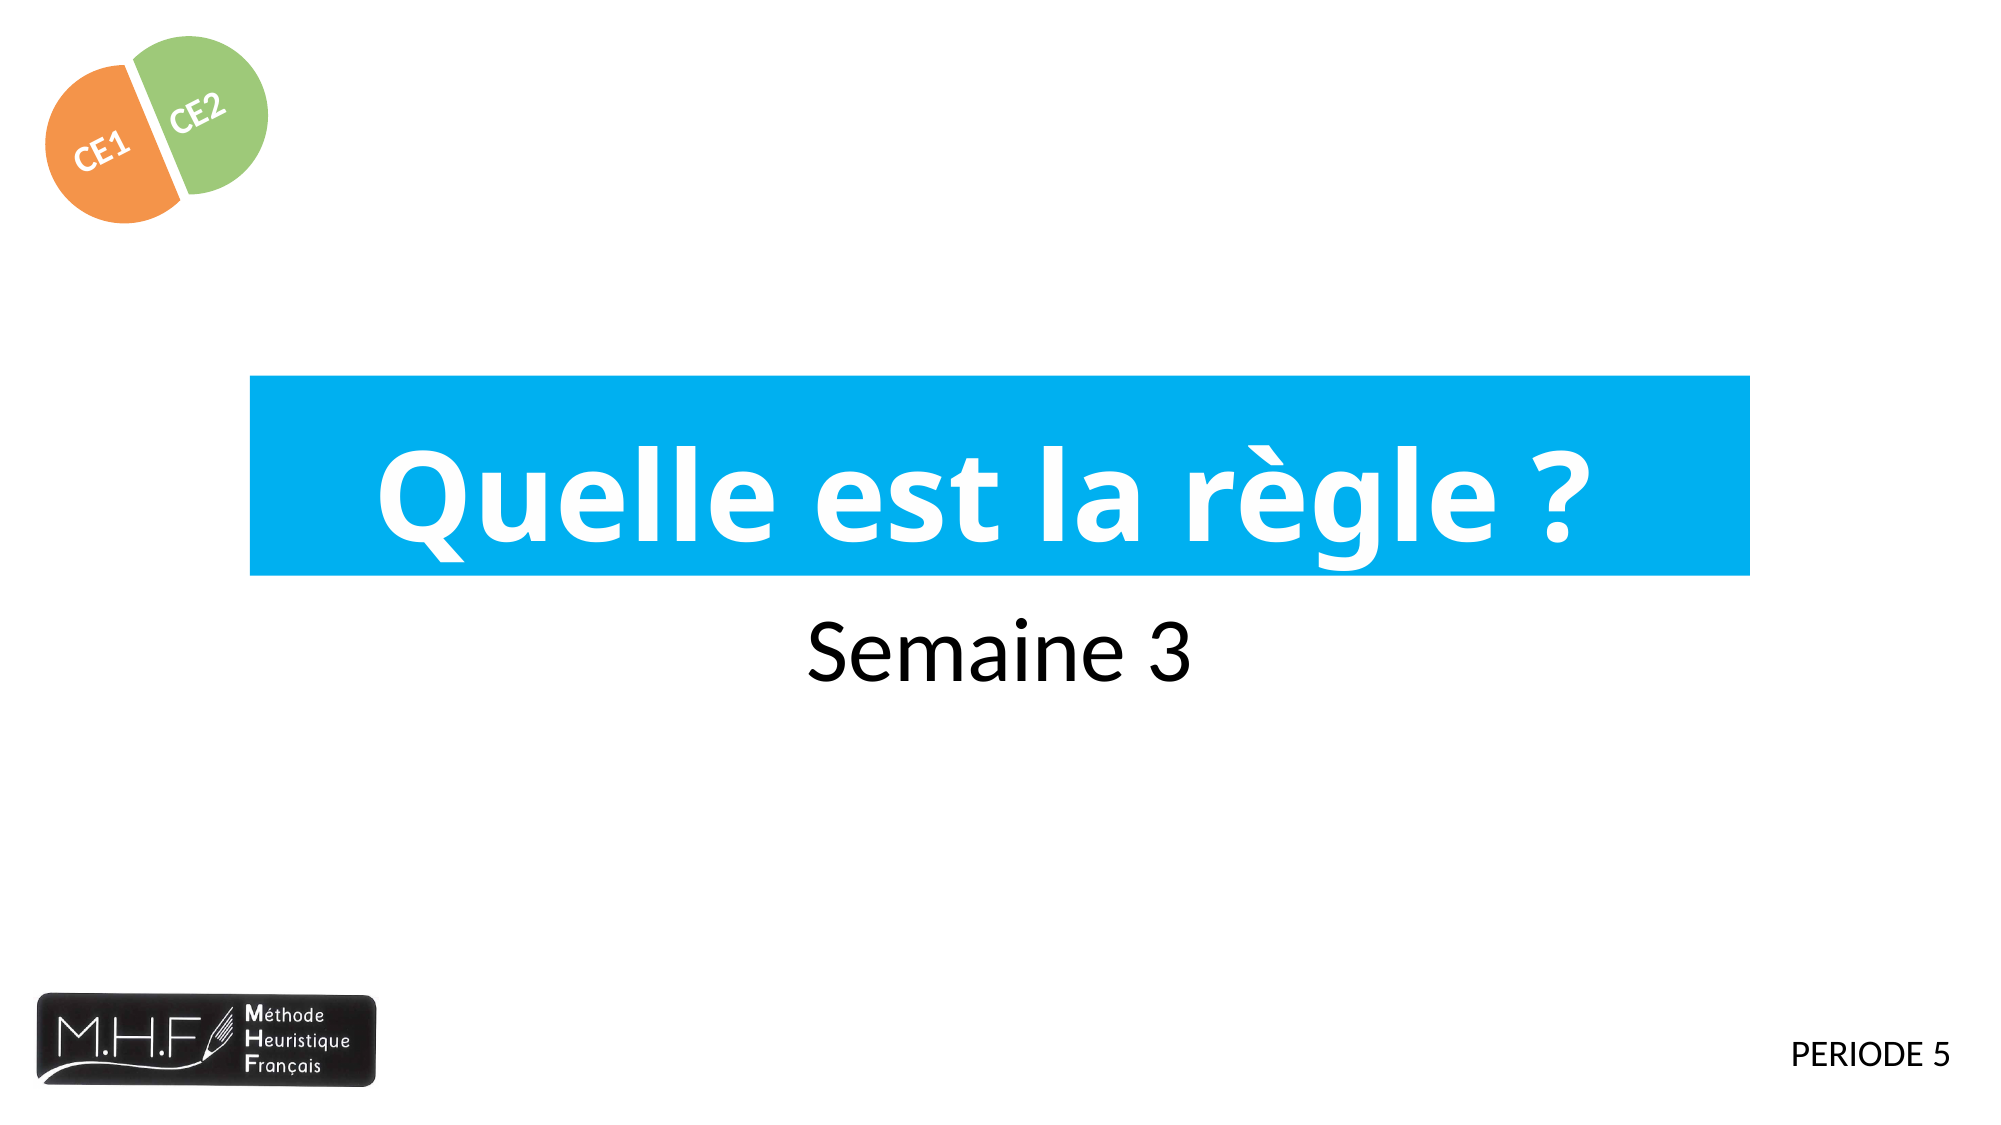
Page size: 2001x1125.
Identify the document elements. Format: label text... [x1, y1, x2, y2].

title Quelle est la règle ? [249, 375, 1750, 576]
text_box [45, 35, 269, 224]
text_box PERIODE 5 [1362, 1021, 1967, 1082]
picture [33, 990, 379, 1089]
subtitle Semaine 3 [249, 595, 1750, 867]
